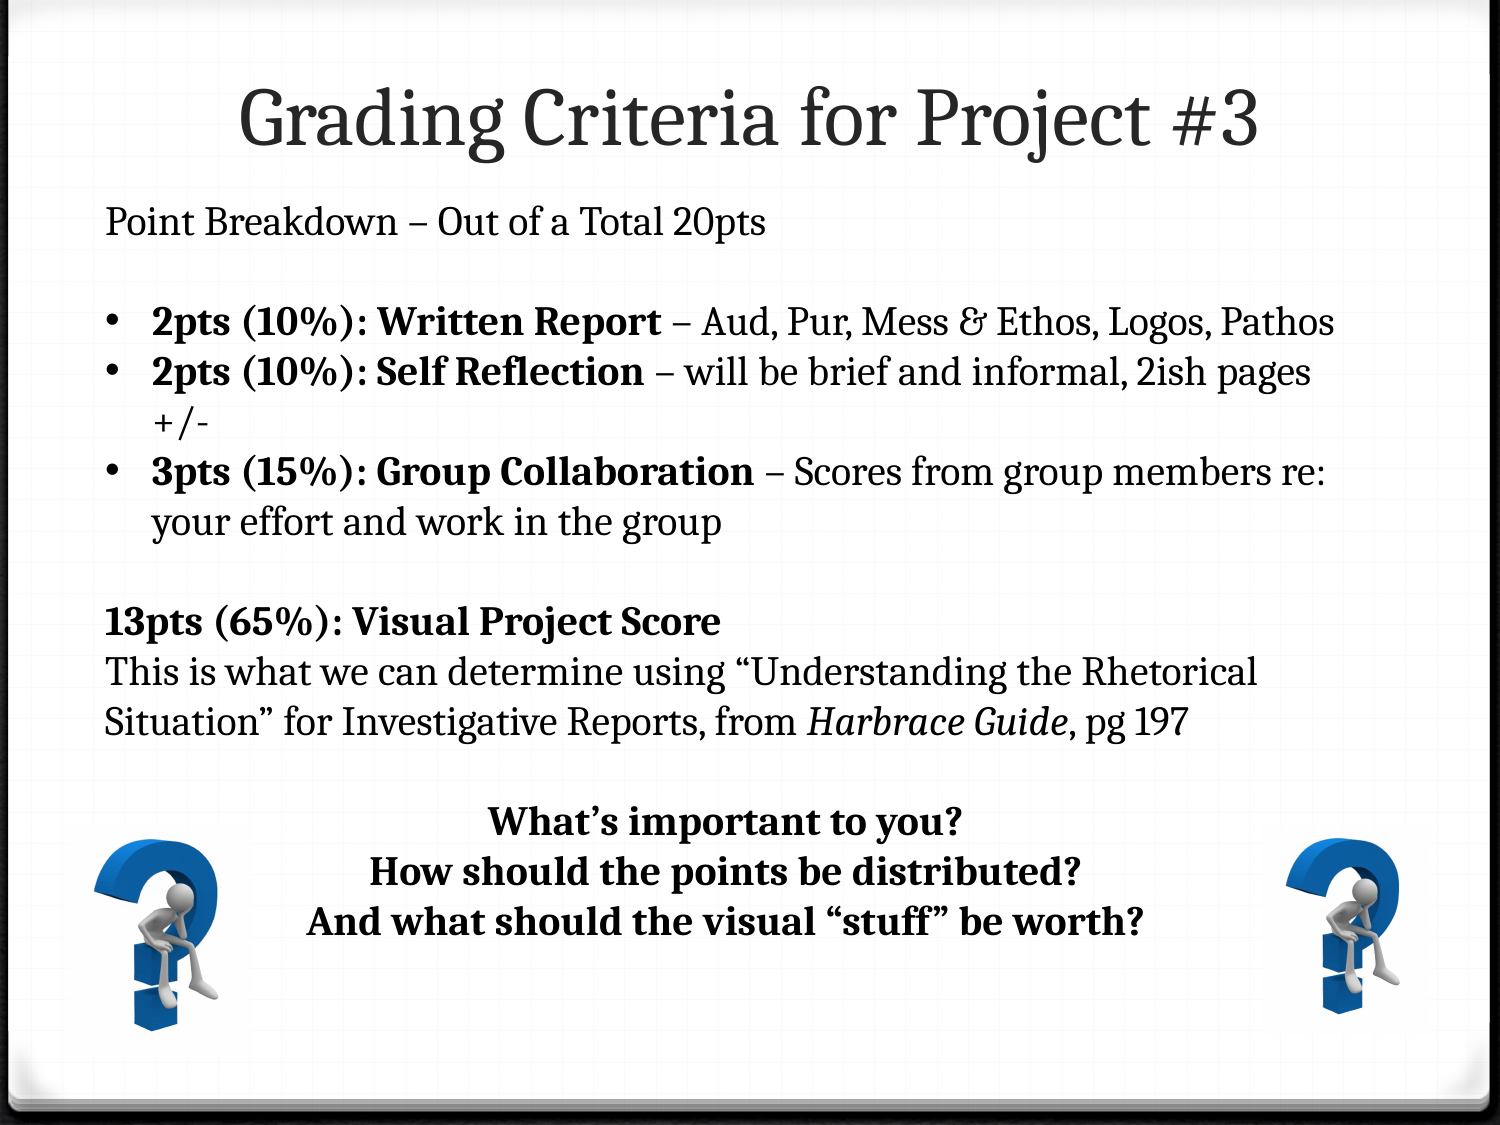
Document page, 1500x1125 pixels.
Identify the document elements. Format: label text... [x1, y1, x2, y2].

title Grading Criteria for Project #3 [90, 37, 1410, 187]
text_box Point Breakdown – Out of a Total 20pts 2pts (10%): Written Report – Aud, Pur, Mess & Ethos, Logos, Pathos 2pts (10%): Self Reflection – will be brief and informal, 2ish pages +/- 3pts (15%): Group Collaboration – Scores from group members re: your effort and work in the group 13pts (65%): Visual Project Score This is what we can determine using “Understanding the Rhetorical Situation” for Investigative Reports, from Harbrace Guide, pg 197 What’s important to you? How should the points be distributed? And what should the visual “stuff” be worth? [90, 186, 1362, 952]
picture [0, 0, 1500, 1125]
